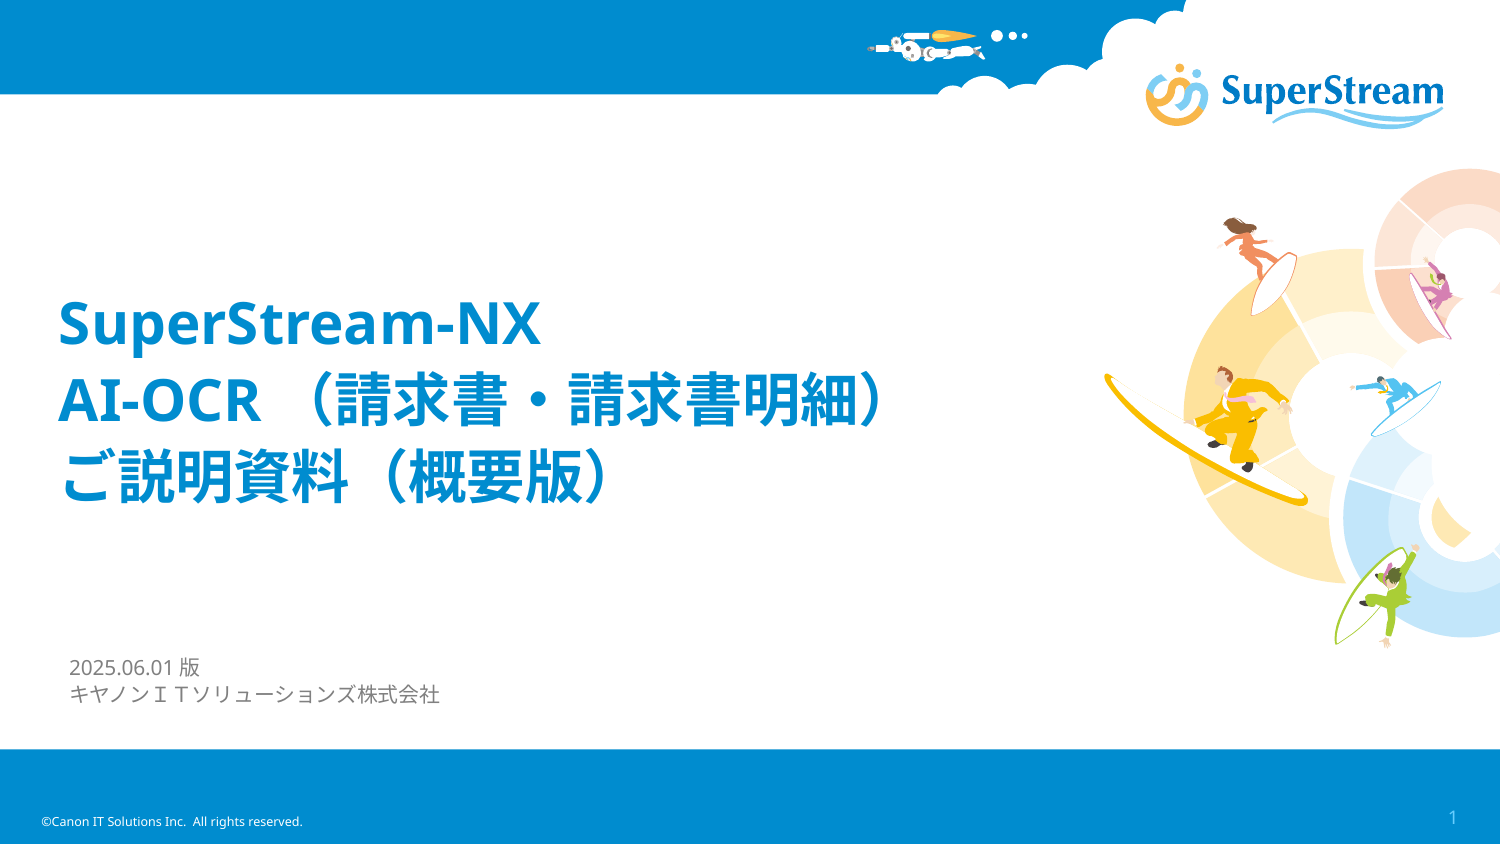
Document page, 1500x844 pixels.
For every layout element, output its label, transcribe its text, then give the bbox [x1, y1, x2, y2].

text_box 2025.06.01版 キヤノンＩＴソリューションズ株式会社 [69, 652, 441, 708]
slide_number 1 [1399, 809, 1459, 832]
title SuperStream-NX AI-OCR（請求書・請求書明細） ご説明資料（概要版） [58, 273, 1075, 517]
footer ©Canon IT Solutions Inc. All rights reserved. [41, 809, 396, 832]
